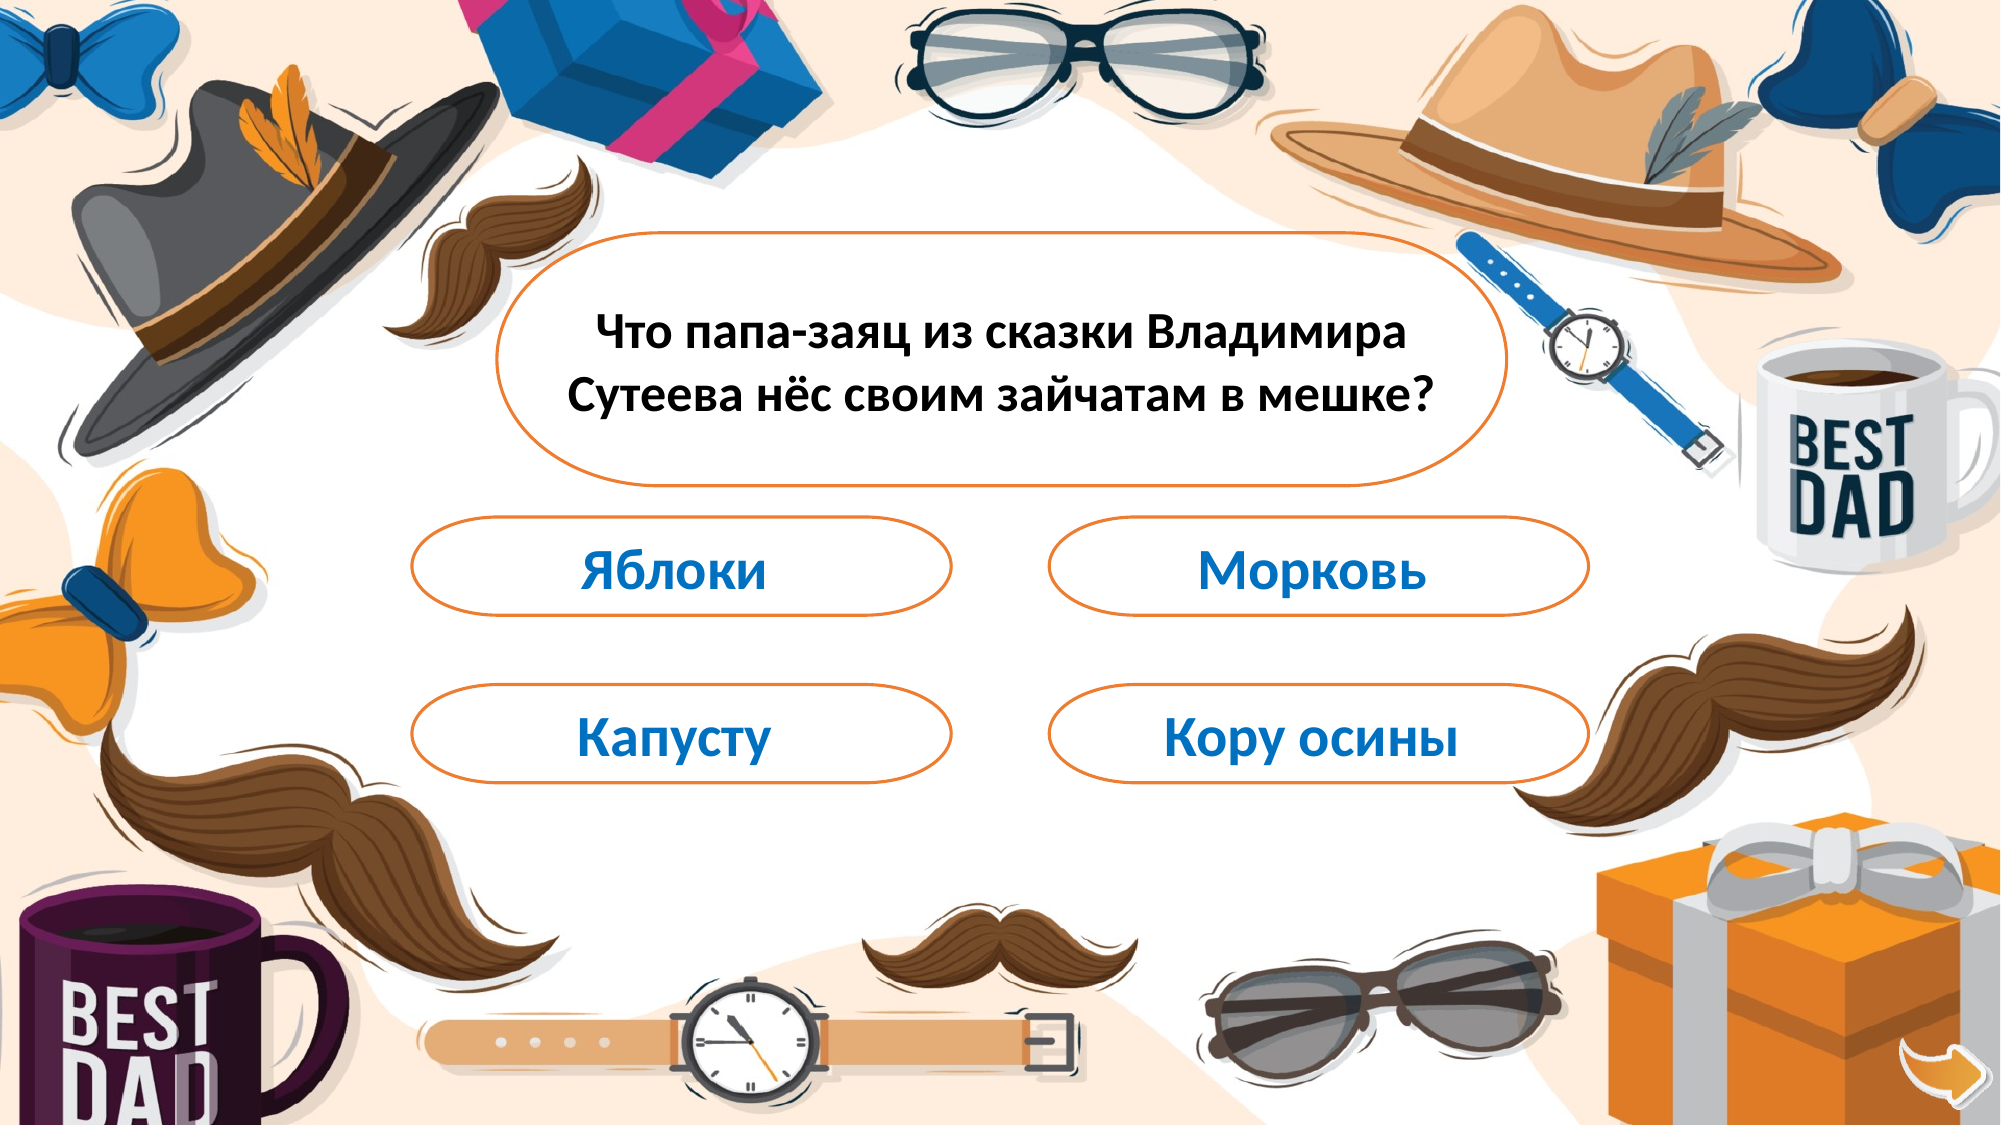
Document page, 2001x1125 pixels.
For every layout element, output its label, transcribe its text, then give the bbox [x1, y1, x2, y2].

text_box Кору осины [1048, 683, 1590, 784]
picture [0, 0, 2001, 1125]
text_box Яблоки [410, 515, 953, 617]
text_box Морковь [1048, 515, 1590, 617]
text_box Капусту [410, 683, 953, 784]
text_box Что папа-заяц из сказки Владимира Сутеева нёс своим зайчатам в мешке? [495, 231, 1508, 487]
